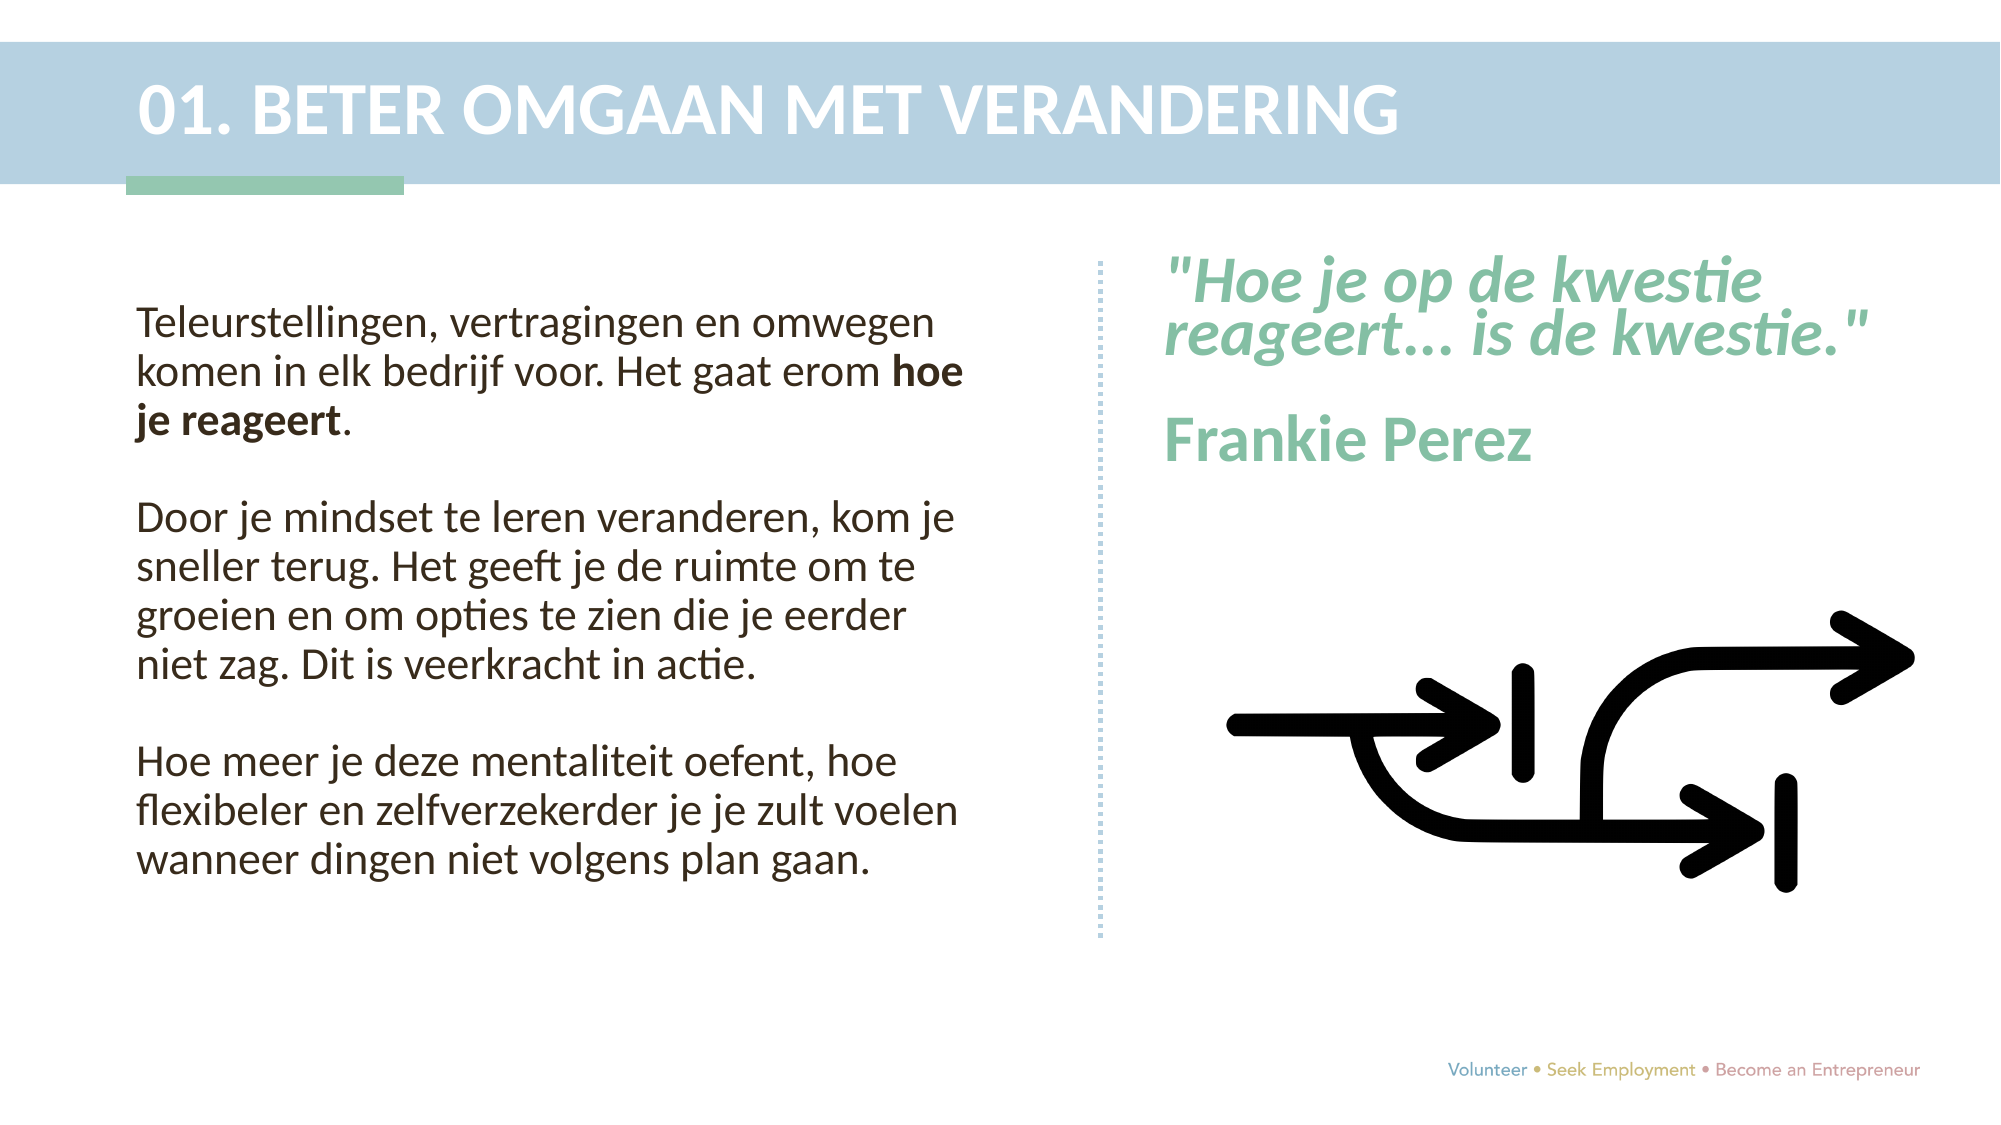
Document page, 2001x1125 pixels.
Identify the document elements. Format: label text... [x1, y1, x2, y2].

list 01. BETER OMGAAN MET VERANDERING [123, 51, 1913, 170]
picture [1225, 579, 1915, 924]
text_box "Hoe je op de kwestie reageert... is de kwestie." Frankie Perez [1149, 255, 1956, 943]
picture [1418, 1046, 1971, 1103]
list Teleurstellingen, vertragingen en omwegen komen in elk bedrijf voor. Het gaat erom hoe je reageert. Door je mindset te leren veranderen, kom je sneller terug. Het geeft je de ruimte om te groeien en om opties te zien die je eerder niet zag. Dit is veerkracht in actie. Hoe meer je deze mentaliteit oefent, hoe flexibeler en zelfverzekerder je je zult voelen wanneer dingen niet volgens plan gaan. [121, 290, 982, 1005]
